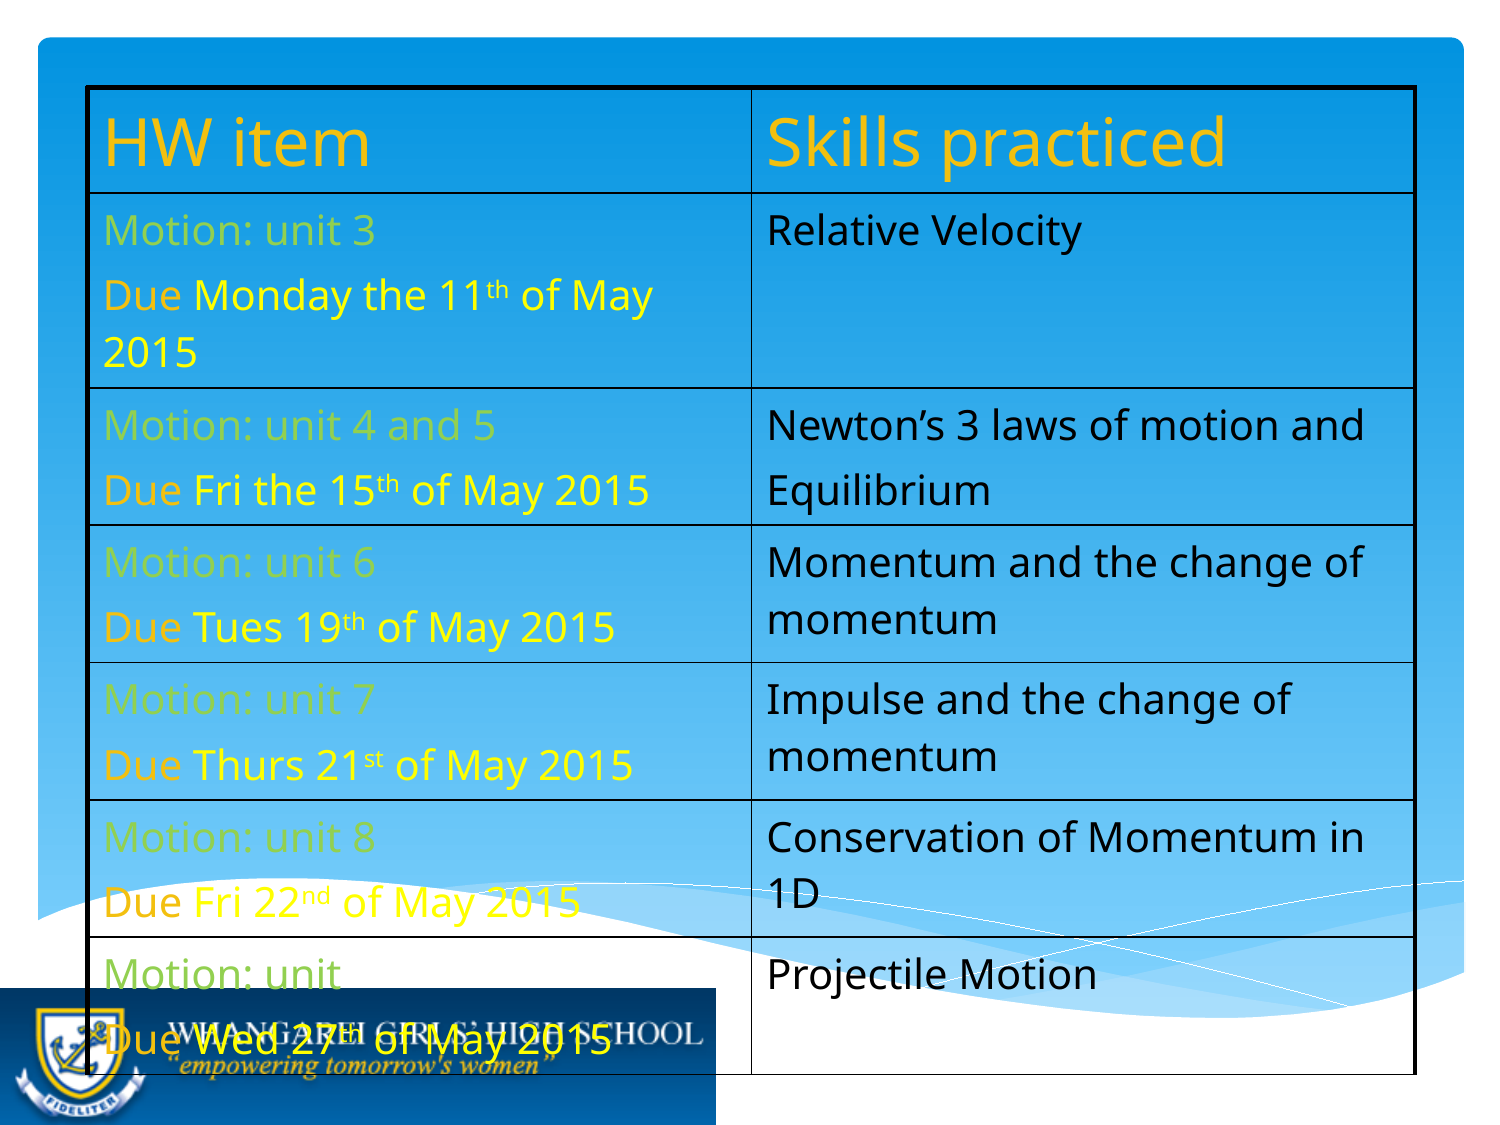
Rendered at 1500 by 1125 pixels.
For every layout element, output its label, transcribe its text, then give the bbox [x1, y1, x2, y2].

table_cell Motion: unit Due Wed 27th of May 2015 [90, 938, 751, 1074]
table_cell Momentum and the change of momentum [752, 526, 1413, 662]
table_cell Motion: unit 4 and 5 Due Fri the 15th of May 2015 [90, 389, 751, 524]
table_cell Impulse and the change of momentum [752, 663, 1413, 799]
picture [0, 987, 716, 1125]
table_cell Relative Velocity [752, 194, 1413, 387]
table_cell Motion: unit 6 Due Tues 19th of May 2015 [90, 526, 751, 662]
table_cell Motion: unit 7 Due Thurs 21st of May 2015 [90, 663, 751, 799]
table_cell Conservation of Momentum in 1D [752, 801, 1413, 936]
table_header Skills practiced [752, 90, 1413, 192]
table_cell Motion: unit 3 Due Monday the 11th of May 2015 [90, 194, 751, 387]
table_cell Motion: unit 8 Due Fri 22nd of May 2015 [90, 801, 751, 936]
table_header HW item [90, 90, 751, 192]
table_cell Newton’s 3 laws of motion and Equilibrium [752, 389, 1413, 524]
table_cell Projectile Motion [752, 938, 1413, 1074]
